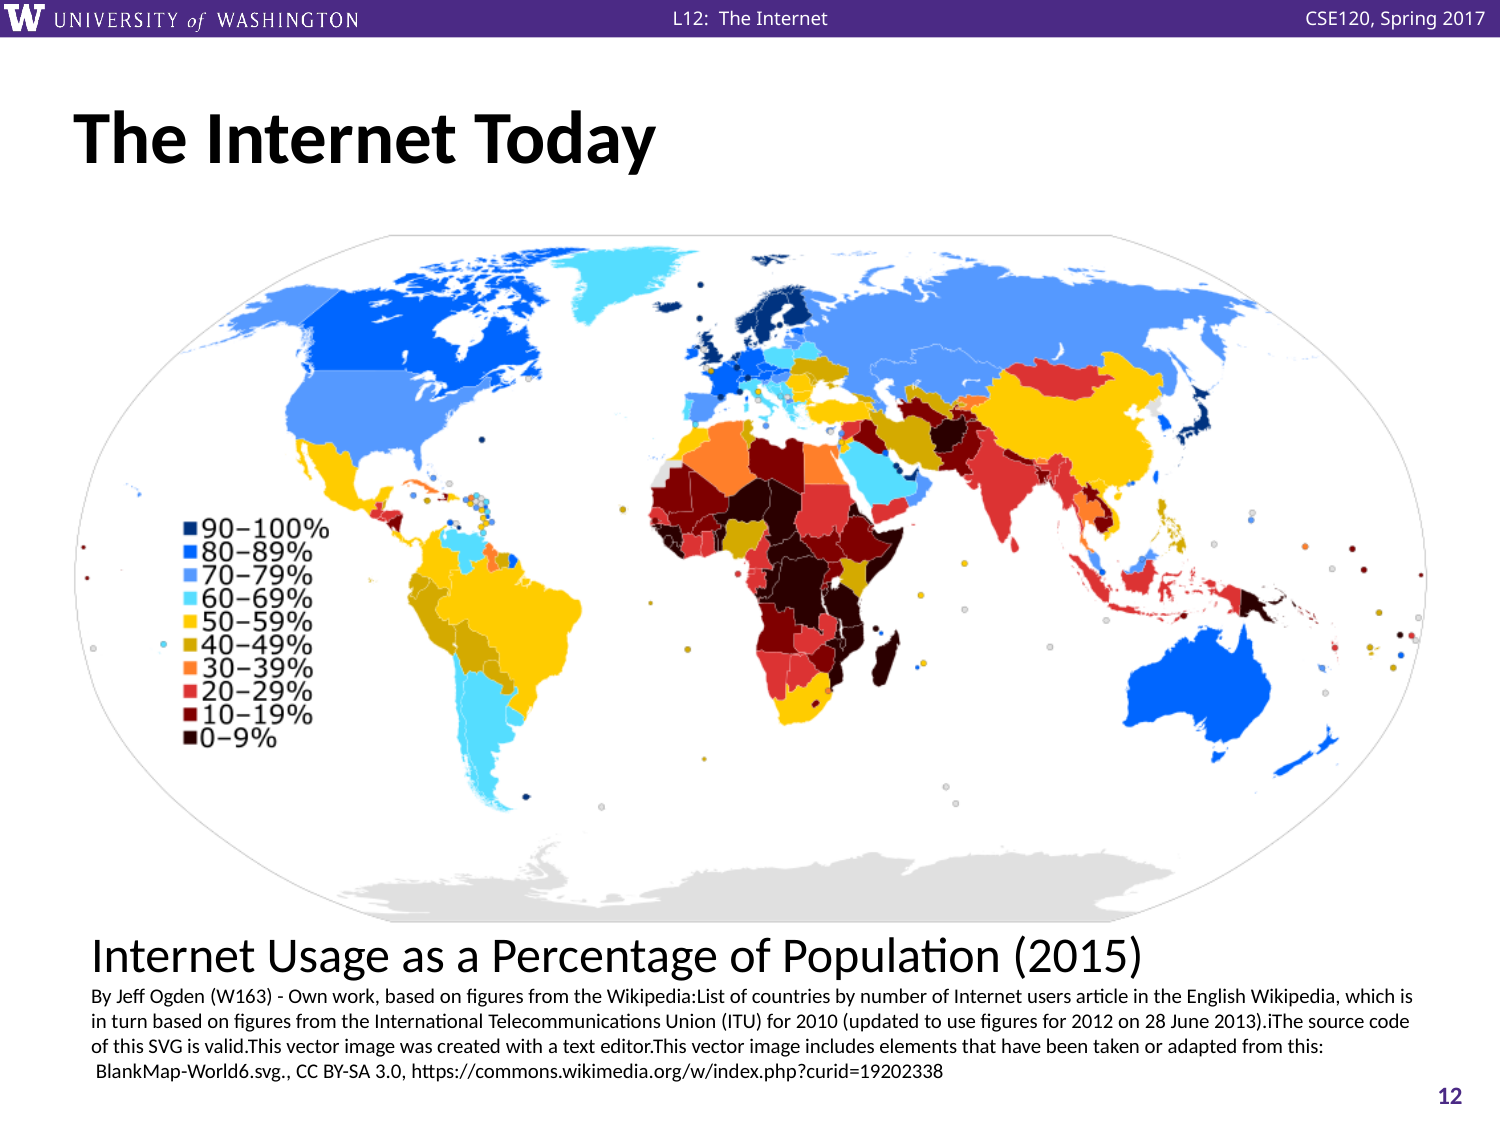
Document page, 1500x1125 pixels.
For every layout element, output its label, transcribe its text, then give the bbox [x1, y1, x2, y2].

title The Internet Today [58, 71, 1438, 197]
picture [4, 4, 358, 32]
text_box Internet Usage as a Percentage of Population (2015) By Jeff Ogden (W163) - Own work, based on figures from the Wikipedia:List of countries by number of Internet users article in the English Wikipedia, which is in turn based on figures from the International Telecommunications Union (ITU) for 2010 (updated to use figures for 2012 on 28 June 2013).iThe source code of this SVG is valid.This vector image was created with a text editor.This vector image includes elements that have been taken or adapted from this: BlankMap-World6.svg., CC BY-SA 3.0, https://commons.wikimedia.org/w/index.php?curid=19202338 [65, 934, 1438, 1090]
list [64, 223, 1438, 928]
slide_number 12 [1400, 1065, 1500, 1125]
